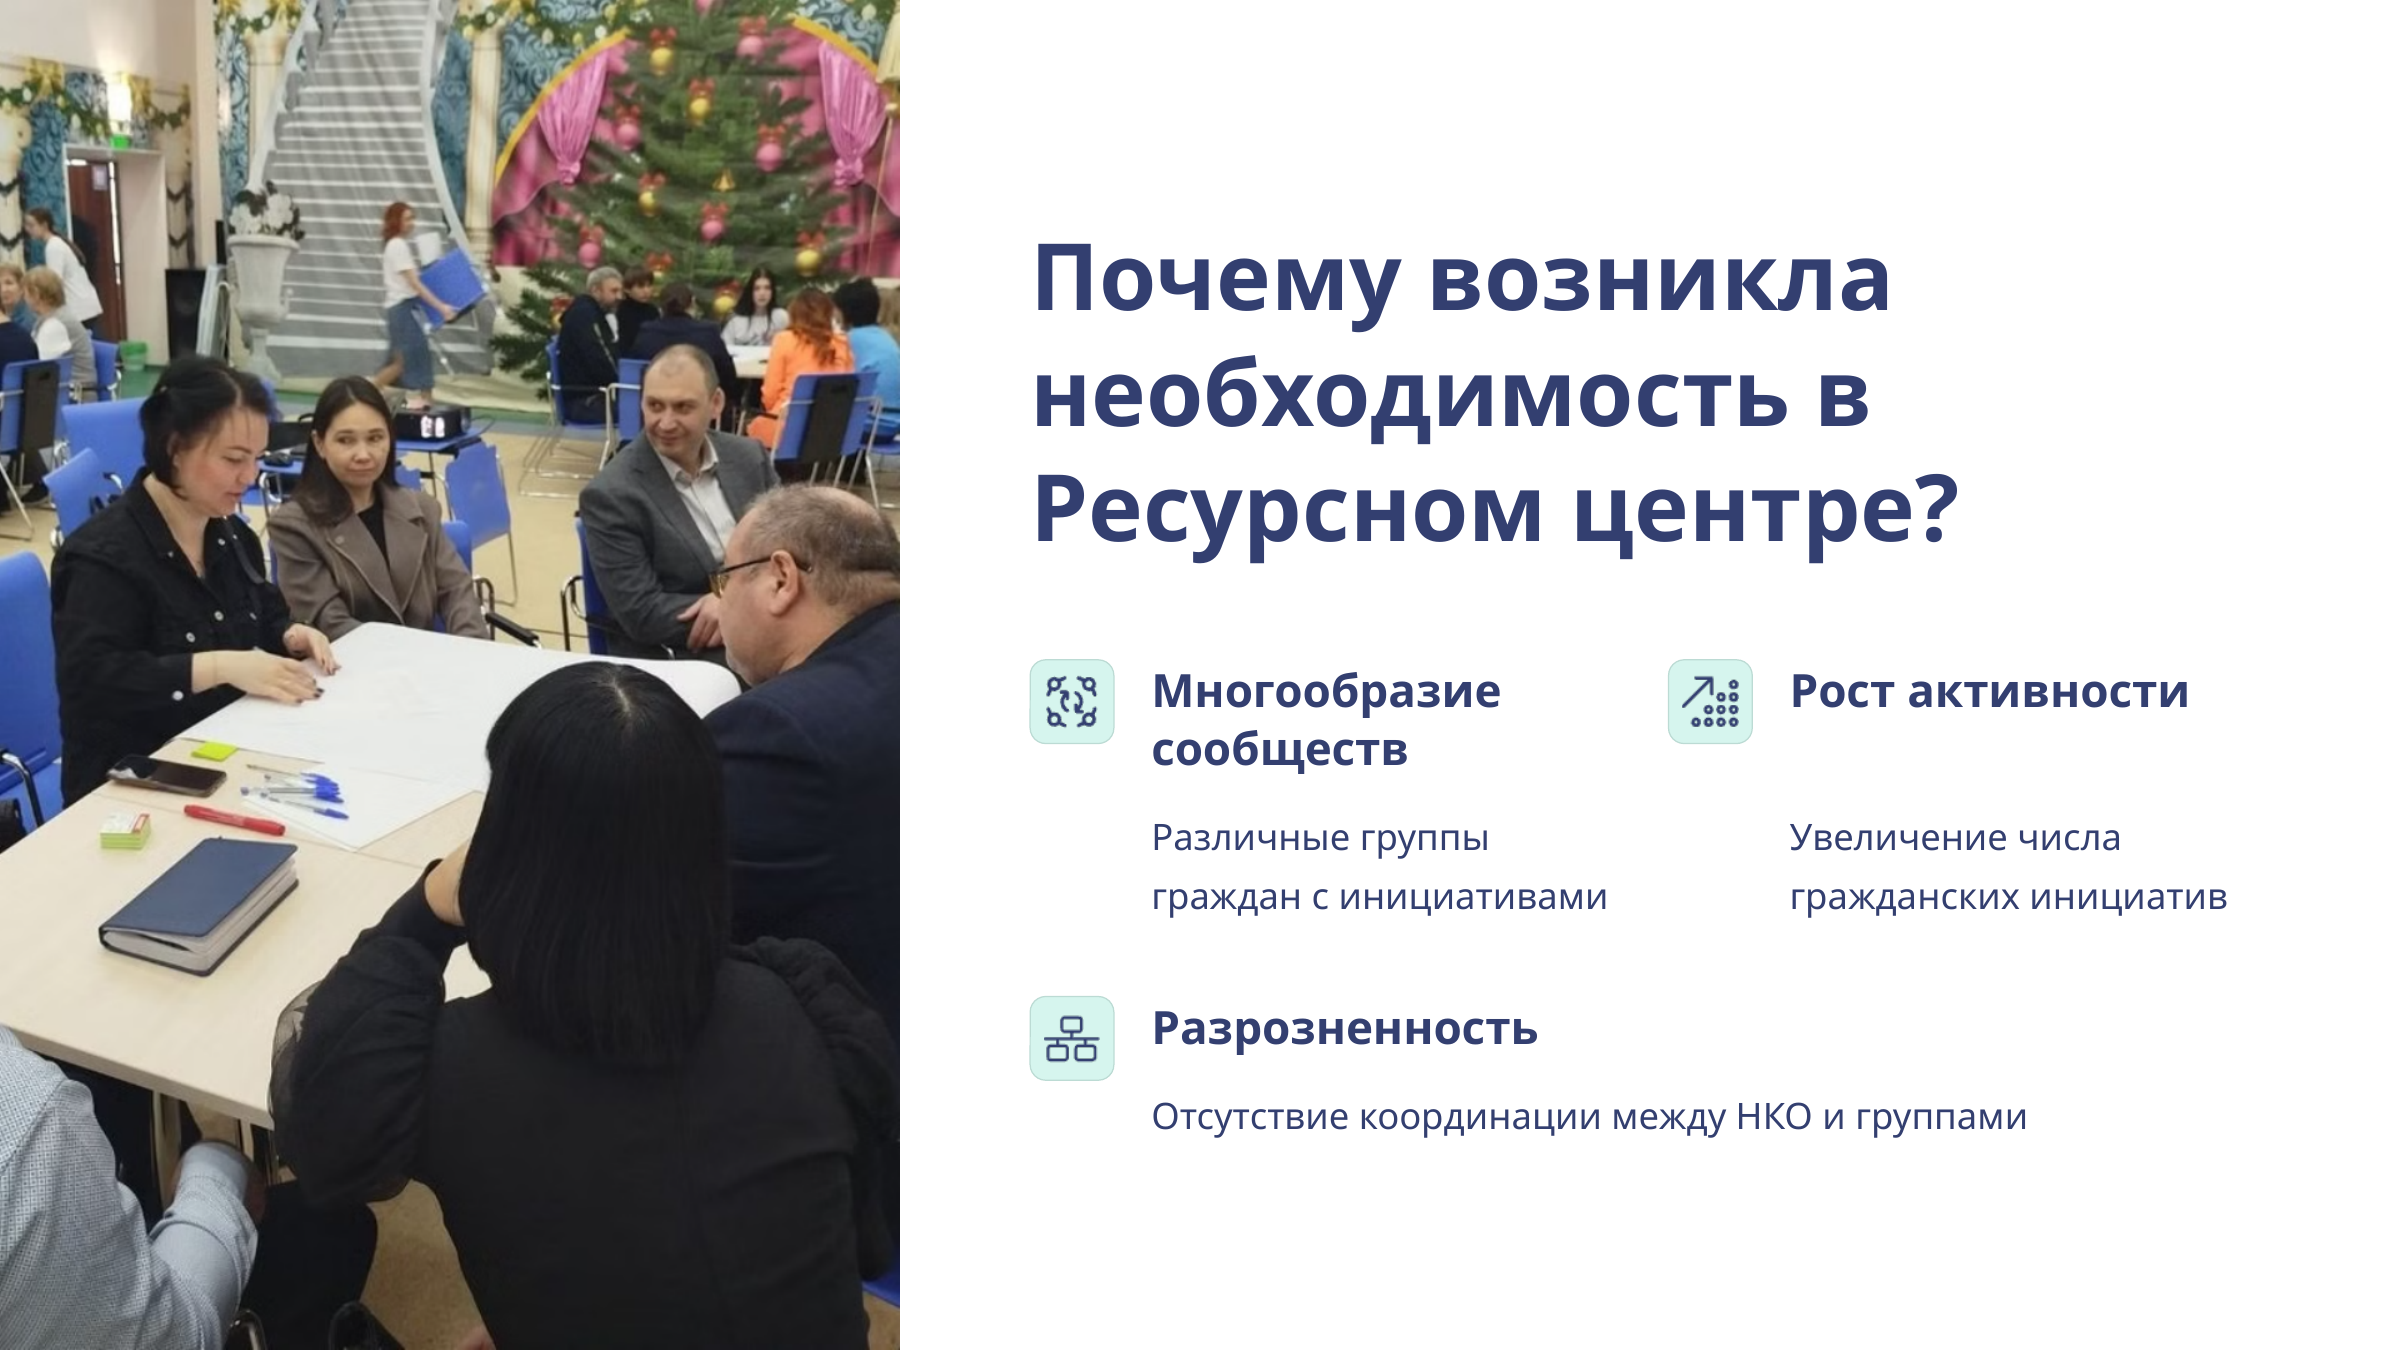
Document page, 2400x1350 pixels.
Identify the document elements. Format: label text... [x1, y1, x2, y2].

text_box Многообразие сообществ [1151, 659, 1632, 776]
text_box [1030, 996, 1114, 1081]
text_box [1668, 659, 1753, 744]
text_box Увеличение числа гражданских инициатив [1789, 798, 2270, 918]
text_box Рост активности [1789, 659, 2270, 776]
text_box Отсутствие координации между НКО и группами [1151, 1076, 2270, 1137]
picture [1044, 1003, 1100, 1074]
text_box Разрозненность [1151, 996, 1648, 1055]
text_box Различные группы граждан с инициативами [1151, 798, 1632, 918]
text_box [1030, 659, 1114, 744]
picture [0, 0, 900, 1350]
text_box Почему возникла необходимость в Ресурсном центре? [1030, 213, 2270, 563]
picture [1682, 666, 1739, 737]
picture [1044, 666, 1100, 737]
